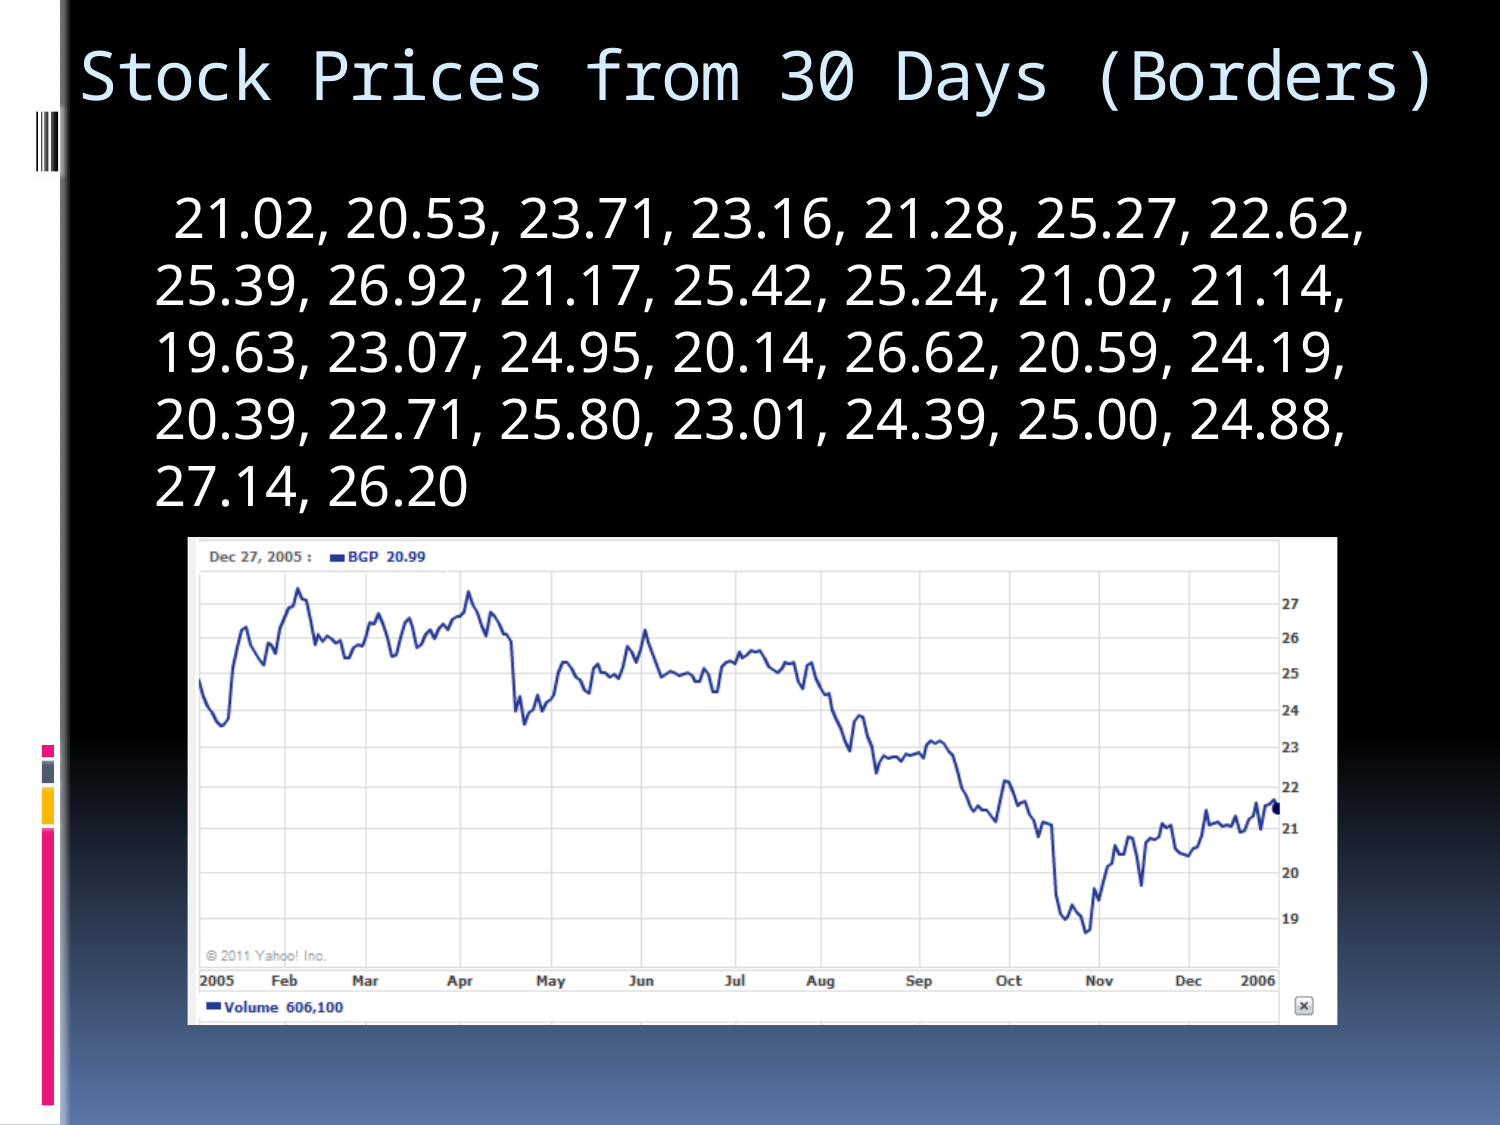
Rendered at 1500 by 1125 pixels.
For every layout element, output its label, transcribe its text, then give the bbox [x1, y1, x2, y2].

title Stock Prices from 30 Days (Borders) [62, 24, 1500, 175]
list 21.02, 20.53, 23.71, 23.16, 21.28, 25.27, 22.62, 25.39, 26.92, 21.17, 25.42, 25.24, 21.02, 21.14, 19.63, 23.07, 24.95, 20.14, 26.62, 20.59, 24.19, 20.39, 22.71, 25.80, 23.01, 24.39, 25.00, 24.88, 27.14, 26.20 [75, 174, 1438, 525]
picture [187, 537, 1338, 1026]
